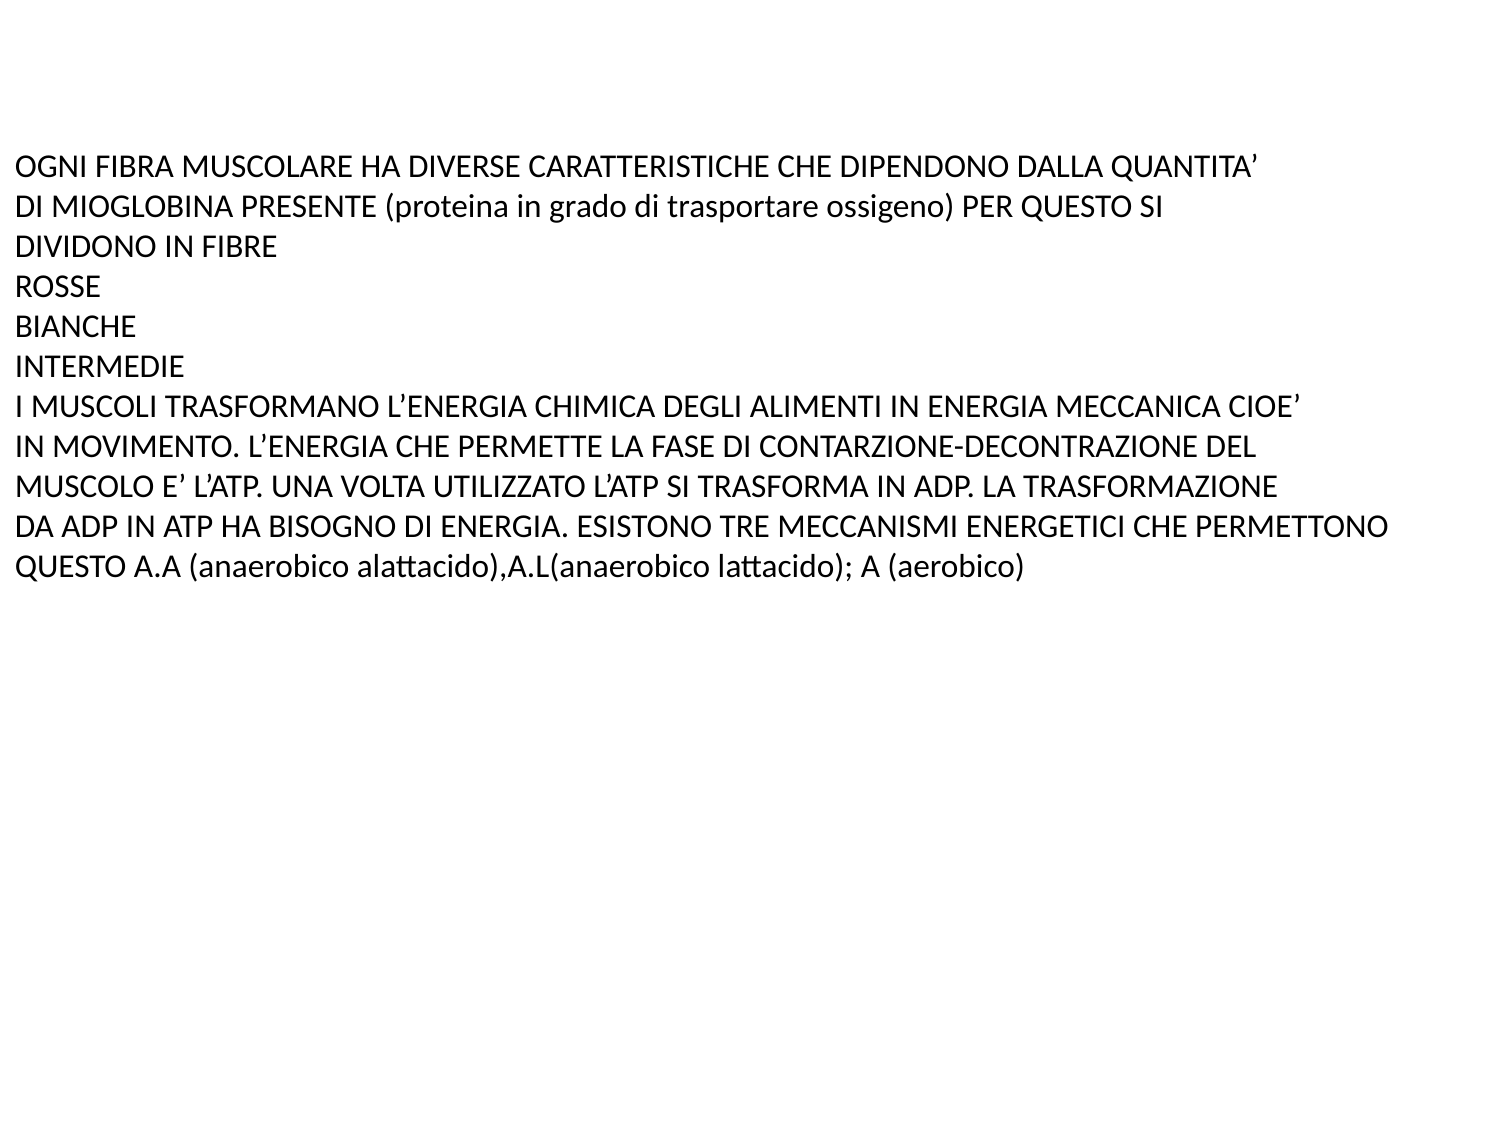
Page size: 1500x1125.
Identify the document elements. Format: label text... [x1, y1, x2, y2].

text_box OGNI FIBRA MUSCOLARE HA DIVERSE CARATTERISTICHE CHE DIPENDONO DALLA QUANTITA’ DI MIOGLOBINA PRESENTE (proteina in grado di trasportare ossigeno) PER QUESTO SI DIVIDONO IN FIBRE ROSSE BIANCHE INTERMEDIE I MUSCOLI TRASFORMANO L’ENERGIA CHIMICA DEGLI ALIMENTI IN ENERGIA MECCANICA CIOE’ IN MOVIMENTO. L’ENERGIA CHE PERMETTE LA FASE DI CONTARZIONE-DECONTRAZIONE DEL MUSCOLO E’ L’ATP. UNA VOLTA UTILIZZATO L’ATP SI TRASFORMA IN ADP. LA TRASFORMAZIONE DA ADP IN ATP HA BISOGNO DI ENERGIA. ESISTONO TRE MECCANISMI ENERGETICI CHE PERMETTONO QUESTO A.A (anaerobico alattacido),A.L(anaerobico lattacido); A (aerobico) [0, 137, 1500, 592]
